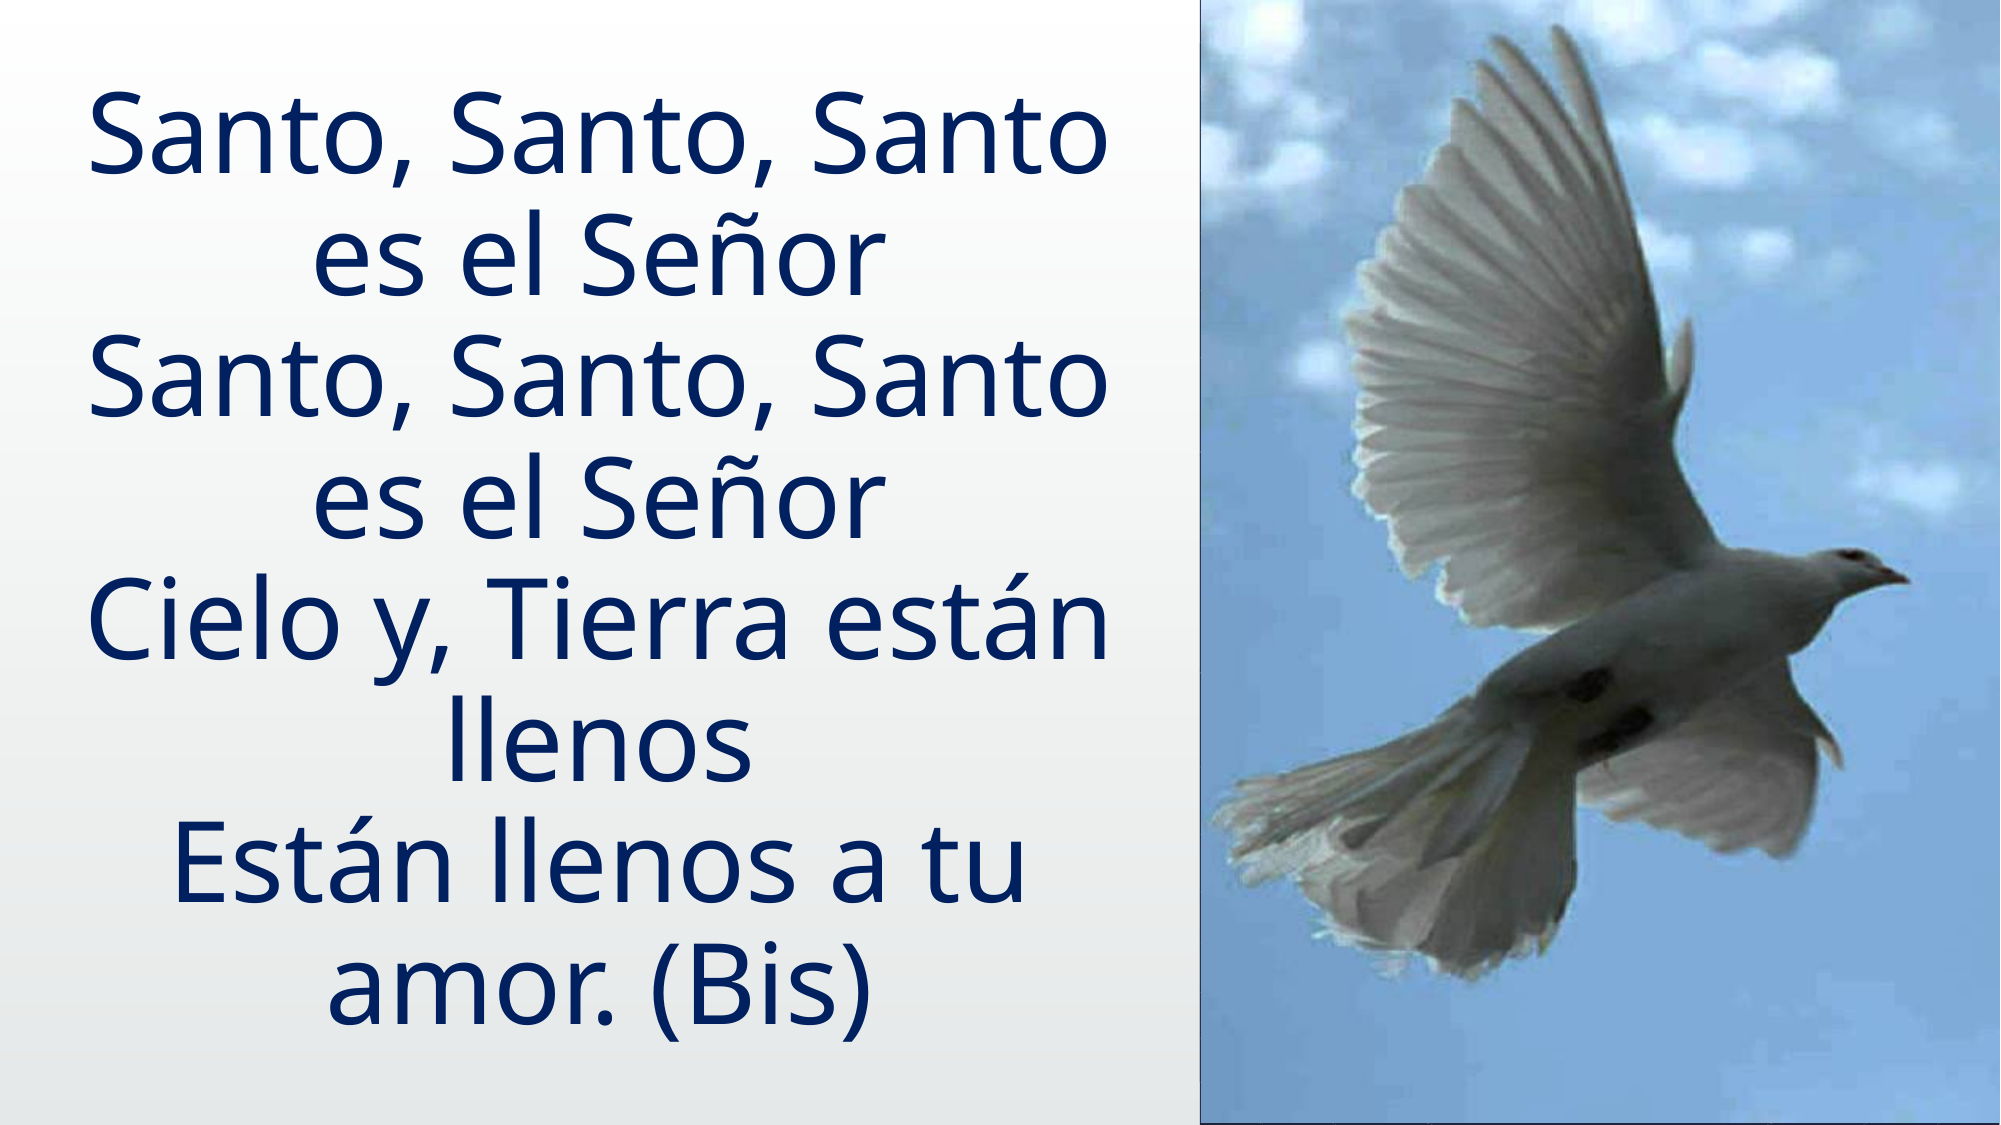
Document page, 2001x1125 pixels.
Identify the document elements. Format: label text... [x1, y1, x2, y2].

title Santo, Santo, Santo es el Señor Santo, Santo, Santo es el Señor Cielo y, Tierra están llenos Están llenos a tu amor. (Bis) [0, 0, 1201, 1125]
picture [1200, 0, 2000, 1123]
